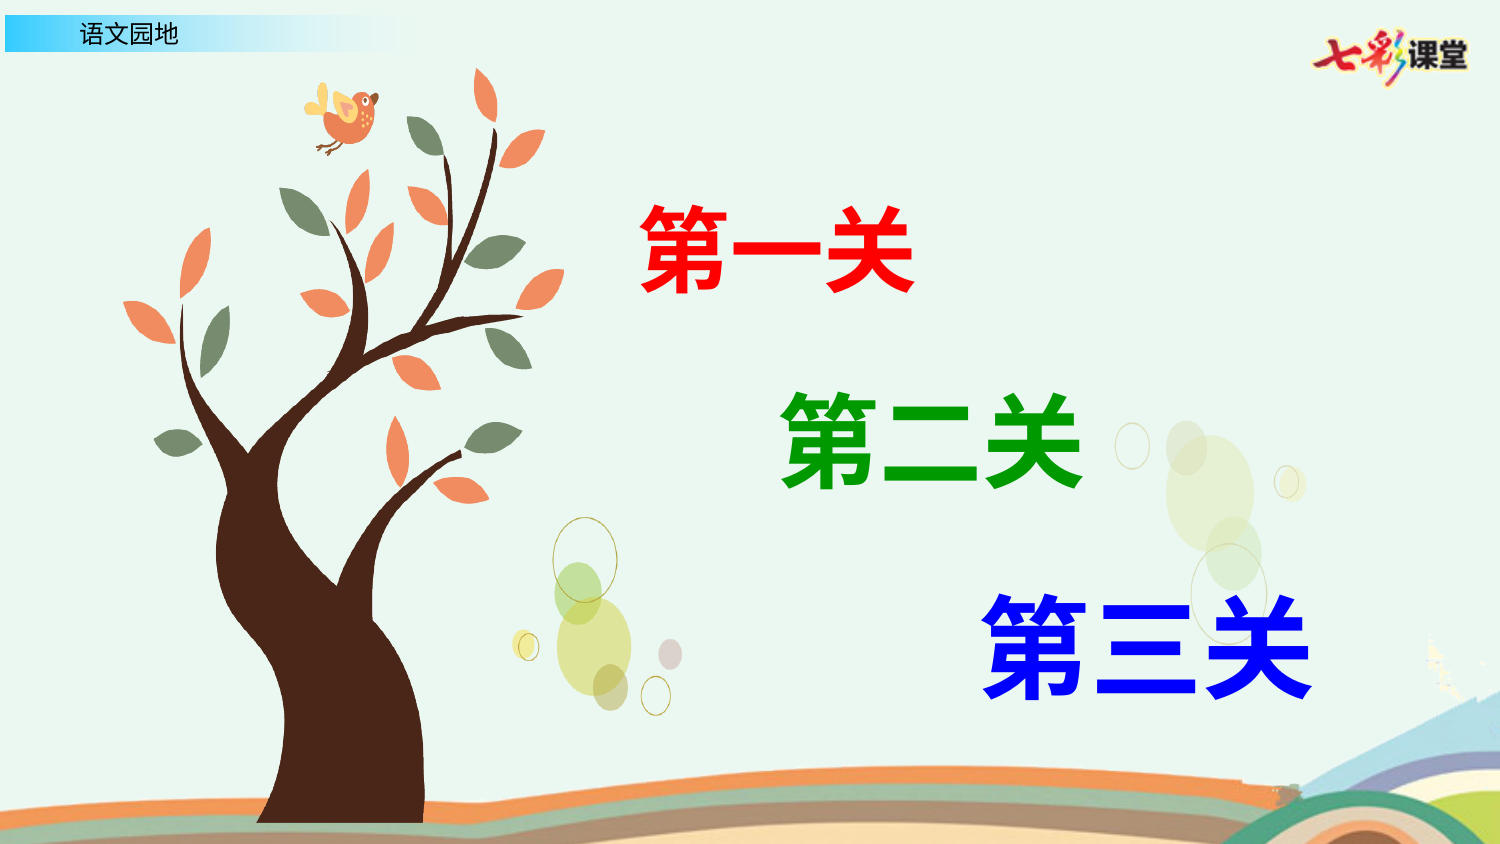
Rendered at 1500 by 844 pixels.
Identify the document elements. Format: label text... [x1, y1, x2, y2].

text_box 第二关 [761, 370, 1083, 509]
text_box 第三关 [963, 570, 1331, 721]
picture [0, 68, 1500, 844]
text_box 第一关 [621, 184, 933, 312]
picture [1308, 14, 1477, 95]
